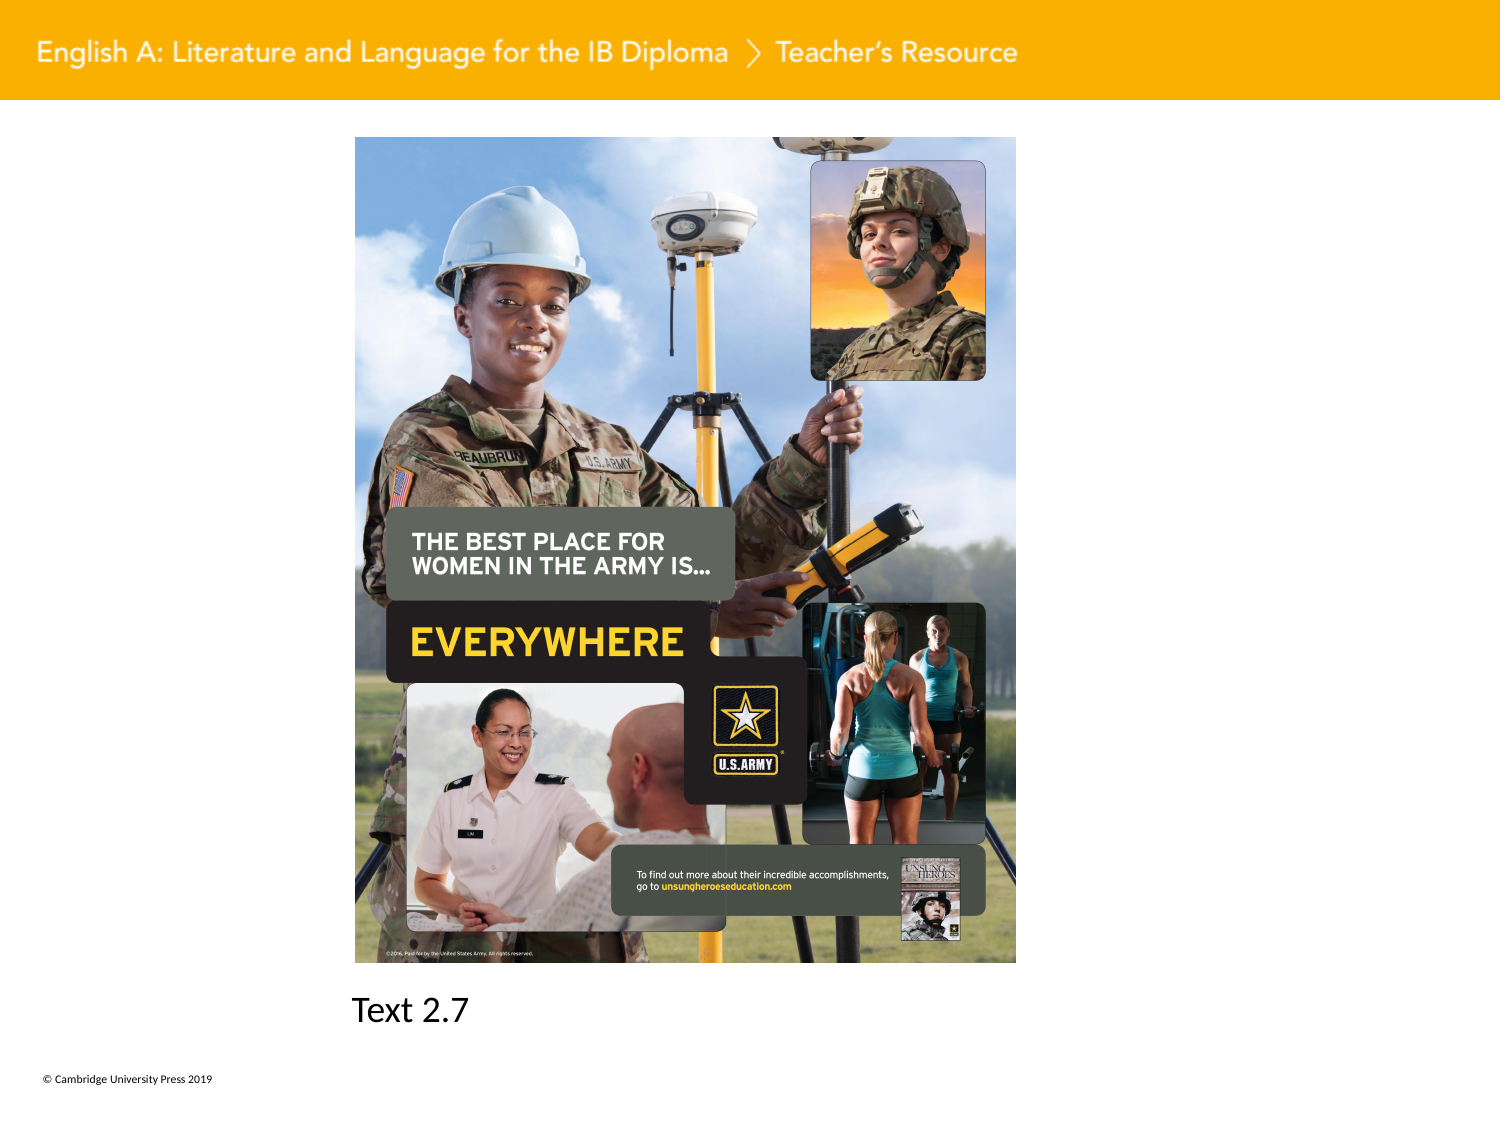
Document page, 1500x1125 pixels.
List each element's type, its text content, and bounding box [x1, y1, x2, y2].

picture [0, 0, 1500, 101]
text_box Text 2.7 [336, 977, 485, 1038]
picture [355, 136, 1016, 963]
subtitle © Cambridge University Press 2019 [27, 1063, 1388, 1093]
